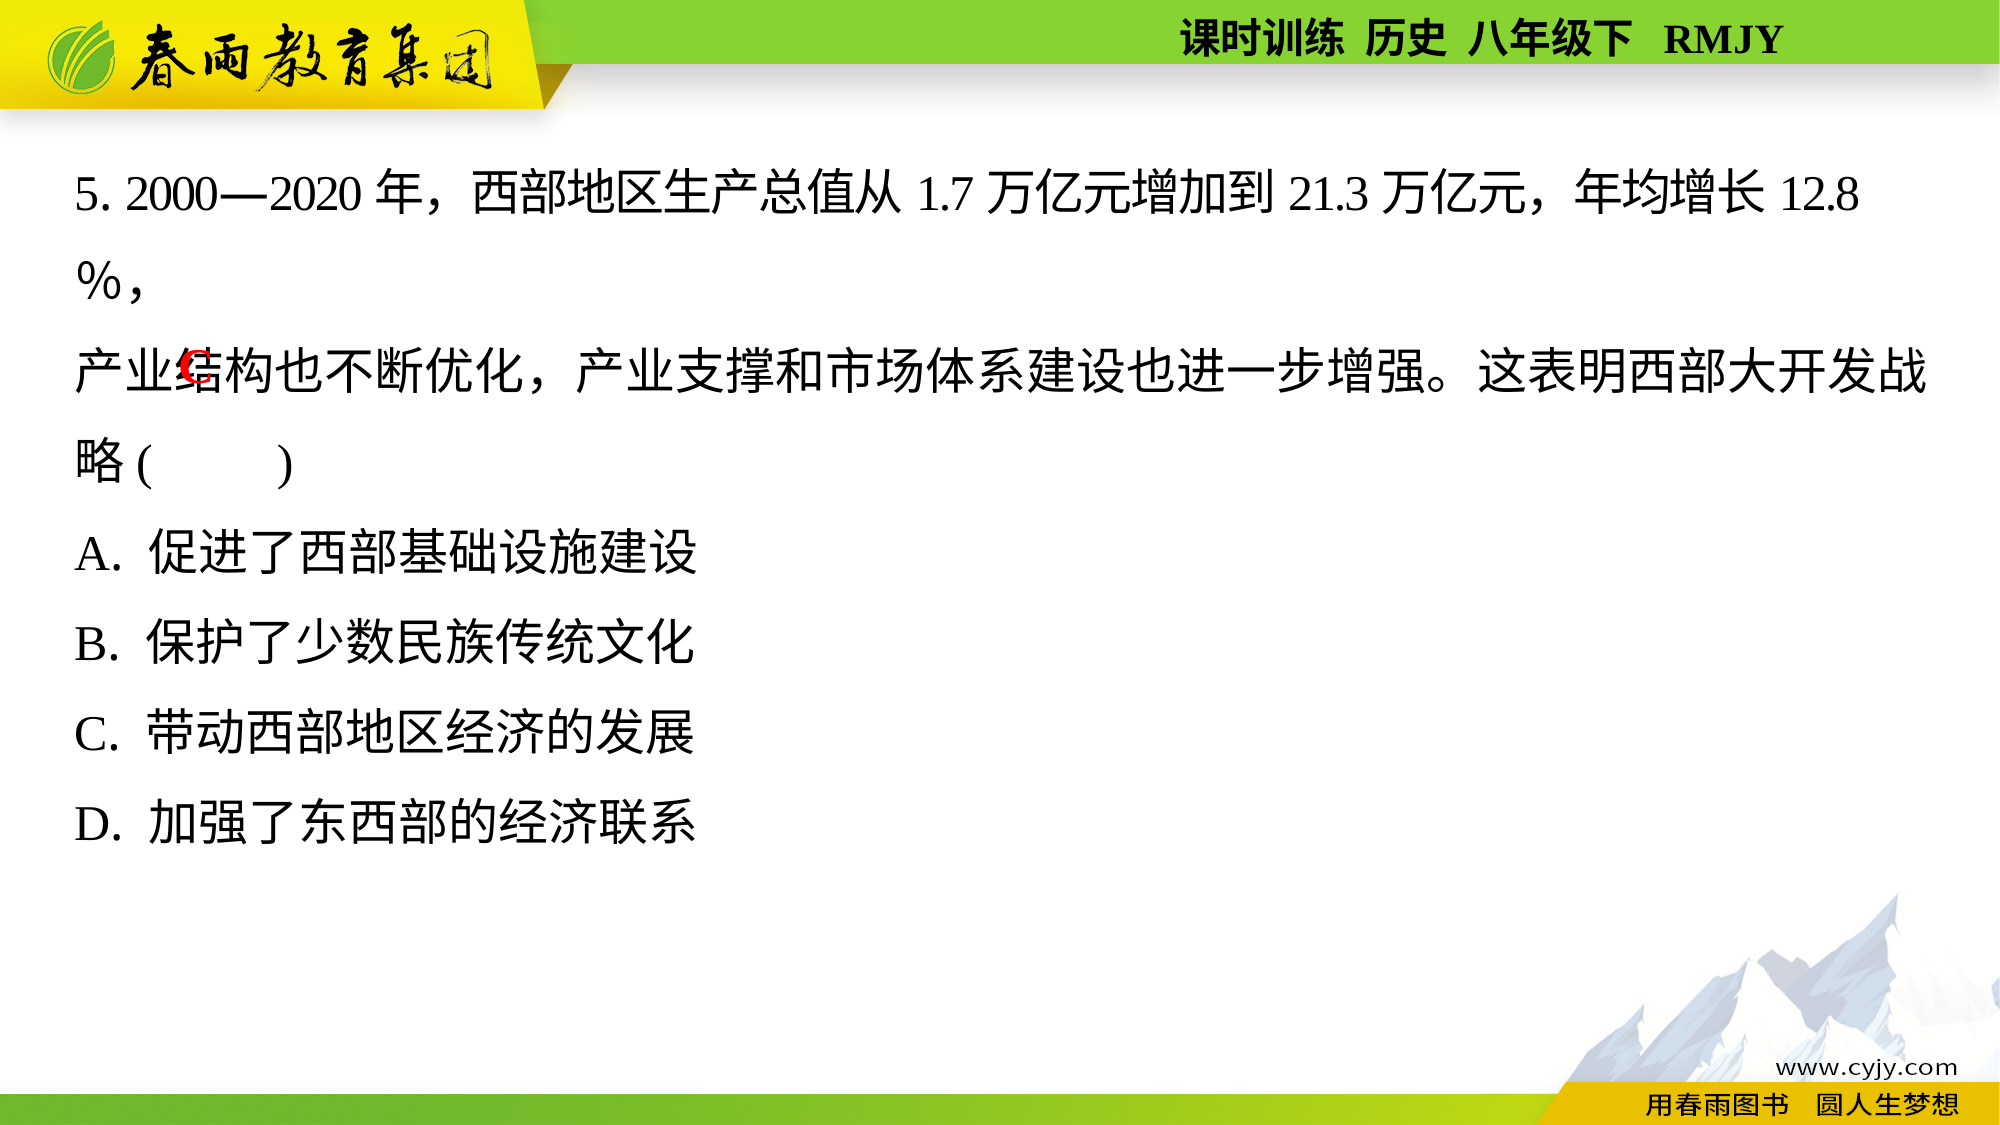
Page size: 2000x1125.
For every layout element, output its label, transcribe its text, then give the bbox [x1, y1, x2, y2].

picture [0, 0, 2000, 1125]
text_box C [163, 326, 230, 401]
list 5. 2000—2020年，西部地区生产总值从1.7万亿元增加到21.3万亿元，年均增长12.8％， 产业结构也不断优化，产业支撑和市场体系建设也进一步增强。这表明西部大开发战略( ) A. 促进了西部基础设施建设 B. 保护了少数民族传统文化 C. 带动西部地区经济的发展 D. 加强了东西部的经济联系 [59, 122, 1944, 774]
